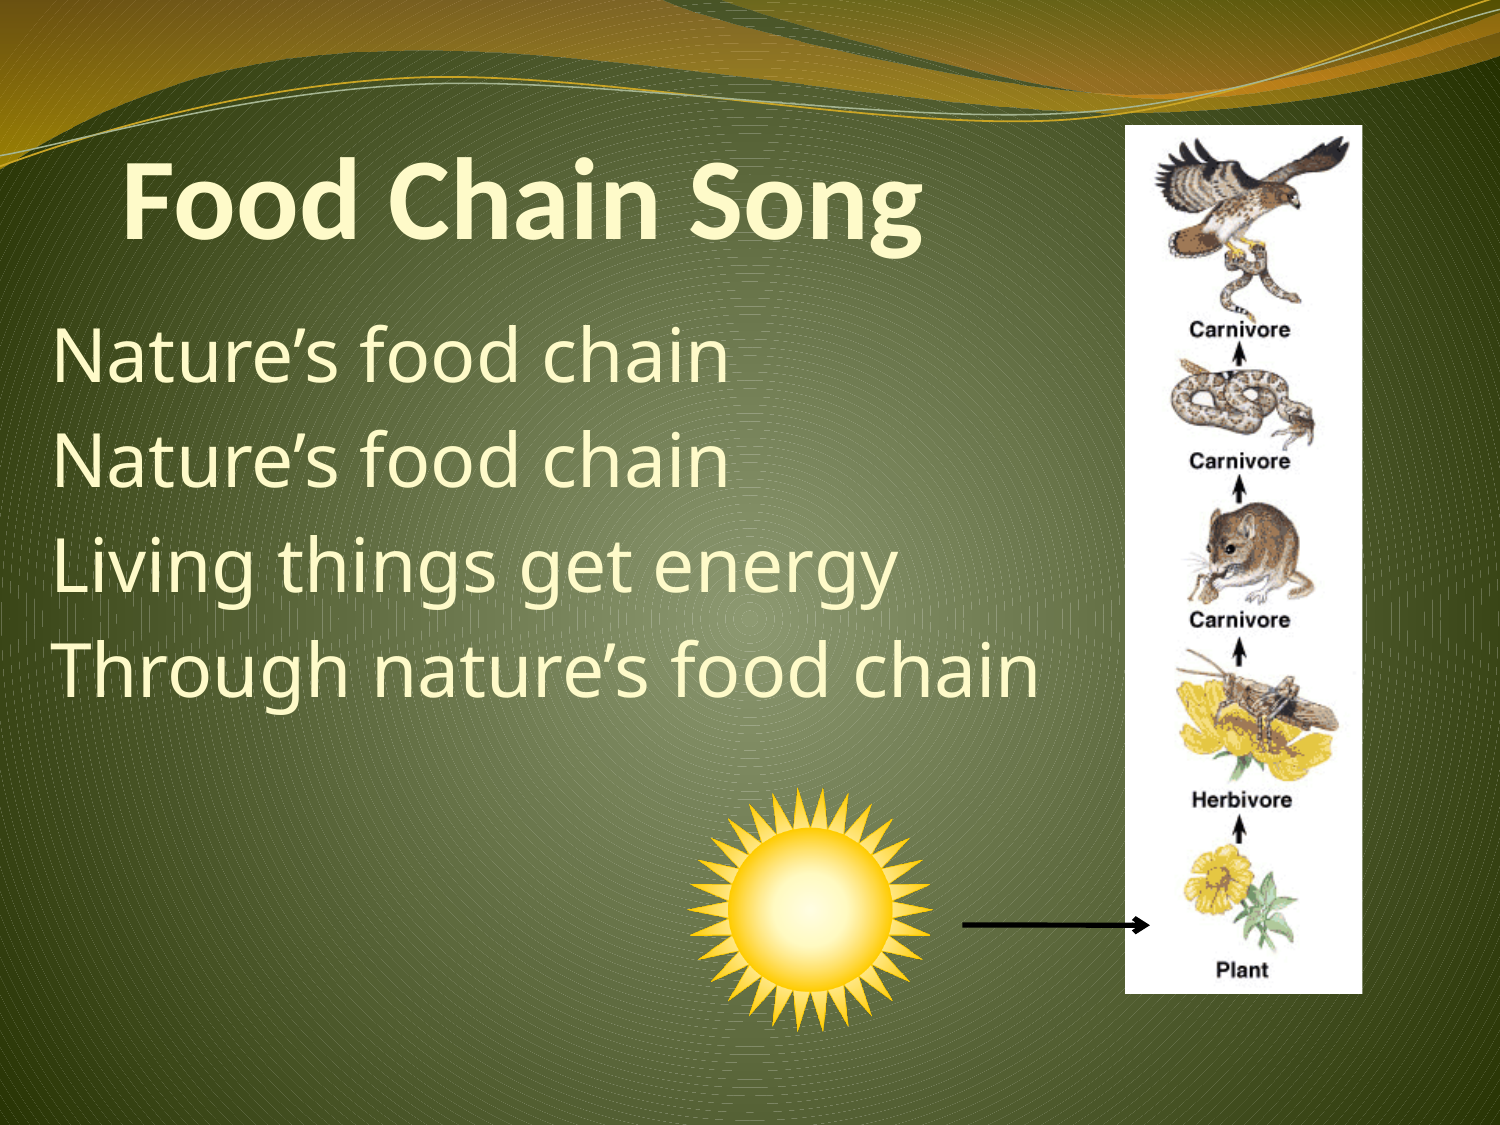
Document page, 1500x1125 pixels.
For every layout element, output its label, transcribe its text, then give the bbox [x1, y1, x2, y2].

picture [687, 787, 933, 1032]
title Food Chain Song [74, 87, 976, 263]
picture [1124, 124, 1363, 994]
subtitle Nature’s food chain Nature’s food chain Living things get energy Through nature’s food chain [49, 299, 1063, 938]
